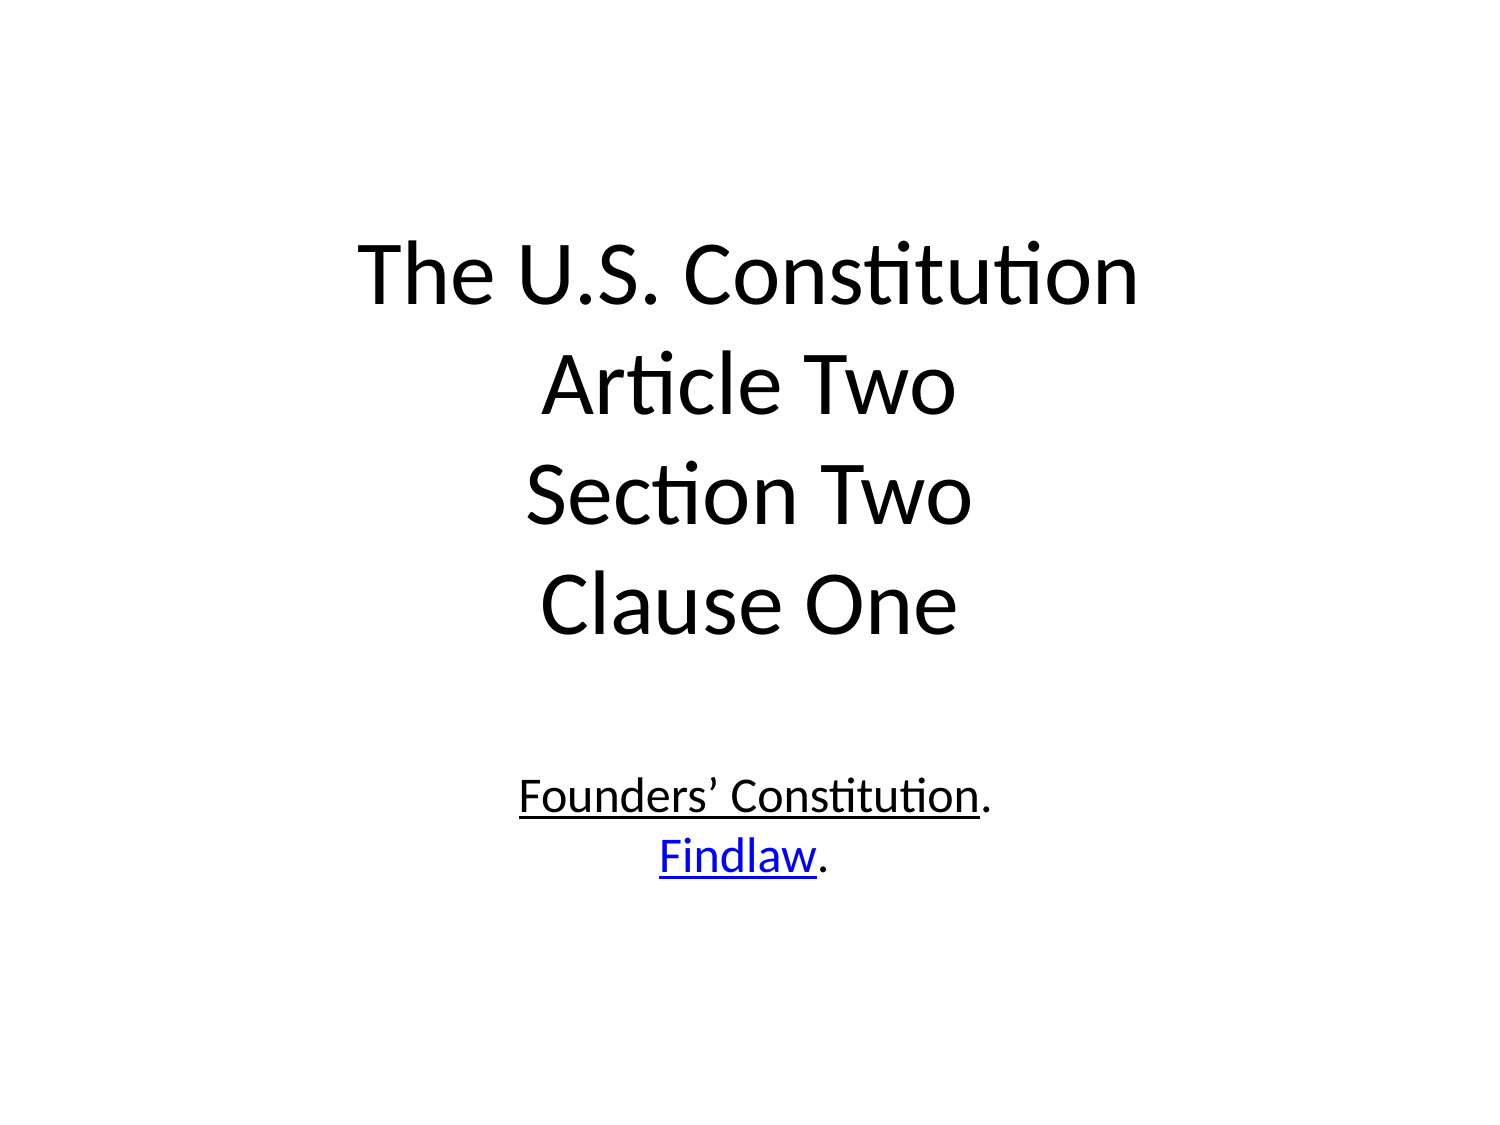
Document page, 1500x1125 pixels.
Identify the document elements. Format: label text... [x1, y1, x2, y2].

title The U.S. Constitution Article Two Section Two Clause One Founders’ Constitution. Findlaw. [74, 44, 1426, 1051]
